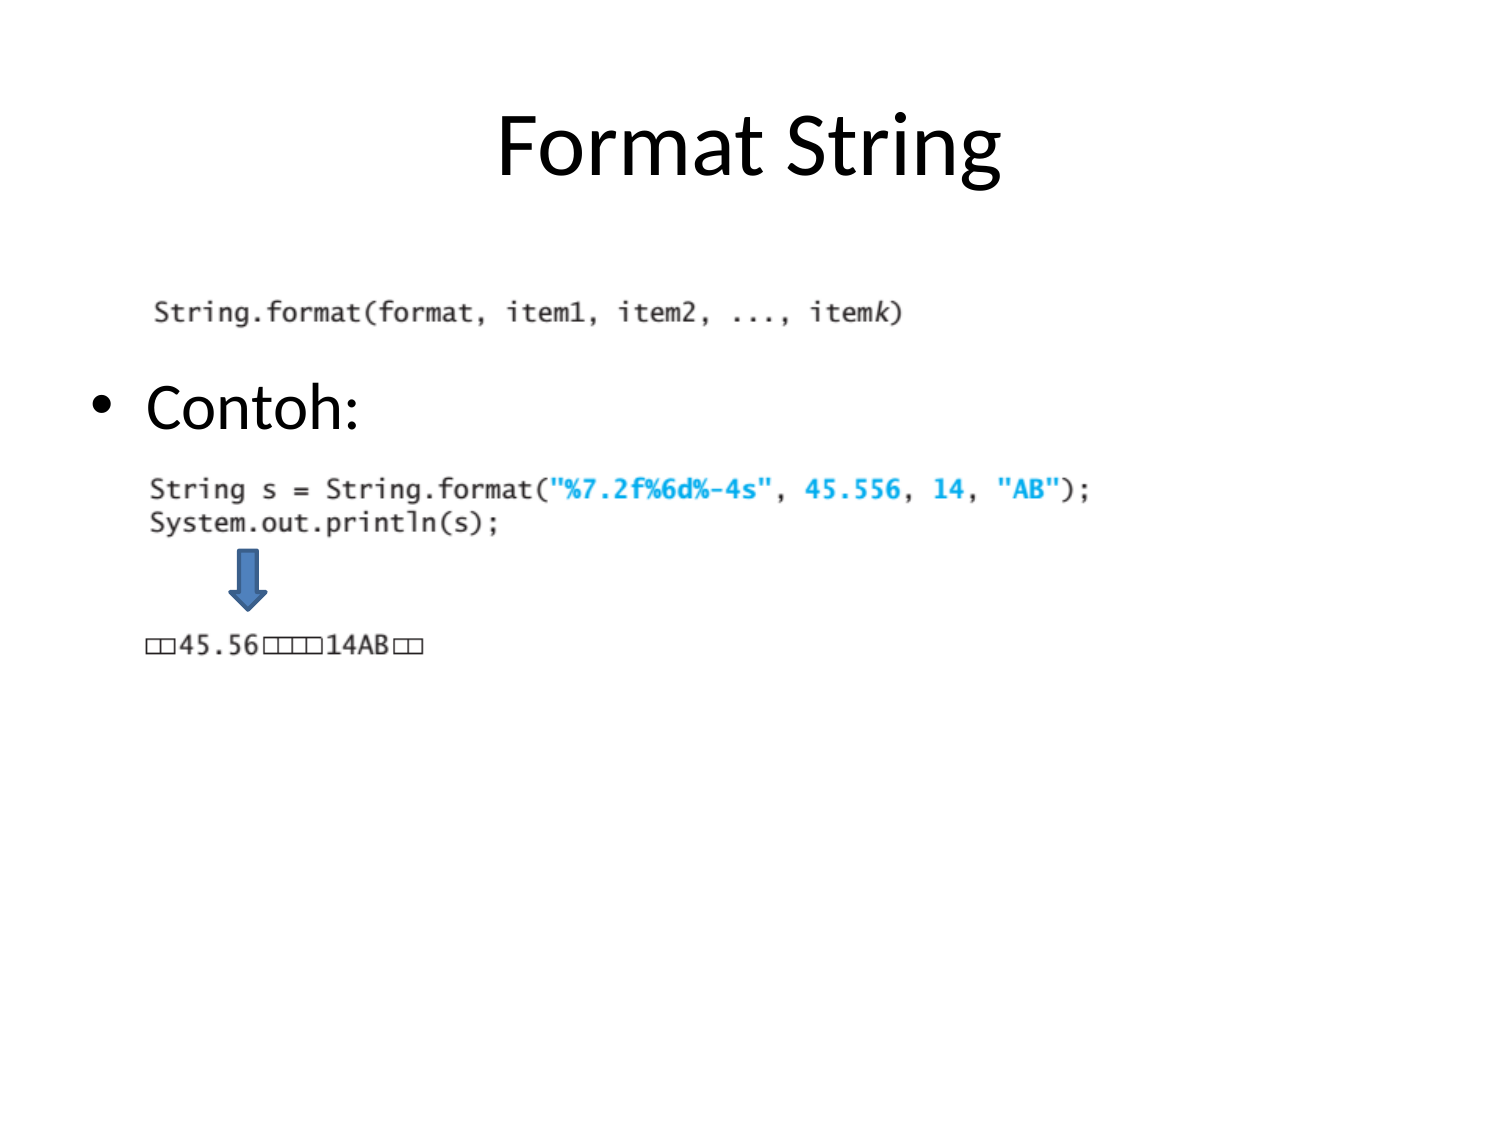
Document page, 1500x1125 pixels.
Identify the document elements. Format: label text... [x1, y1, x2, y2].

picture [147, 290, 915, 334]
picture [135, 467, 1097, 544]
list Contoh: [75, 262, 1425, 1005]
text_box [228, 550, 268, 612]
picture [135, 621, 440, 669]
title Format String [75, 45, 1425, 233]
